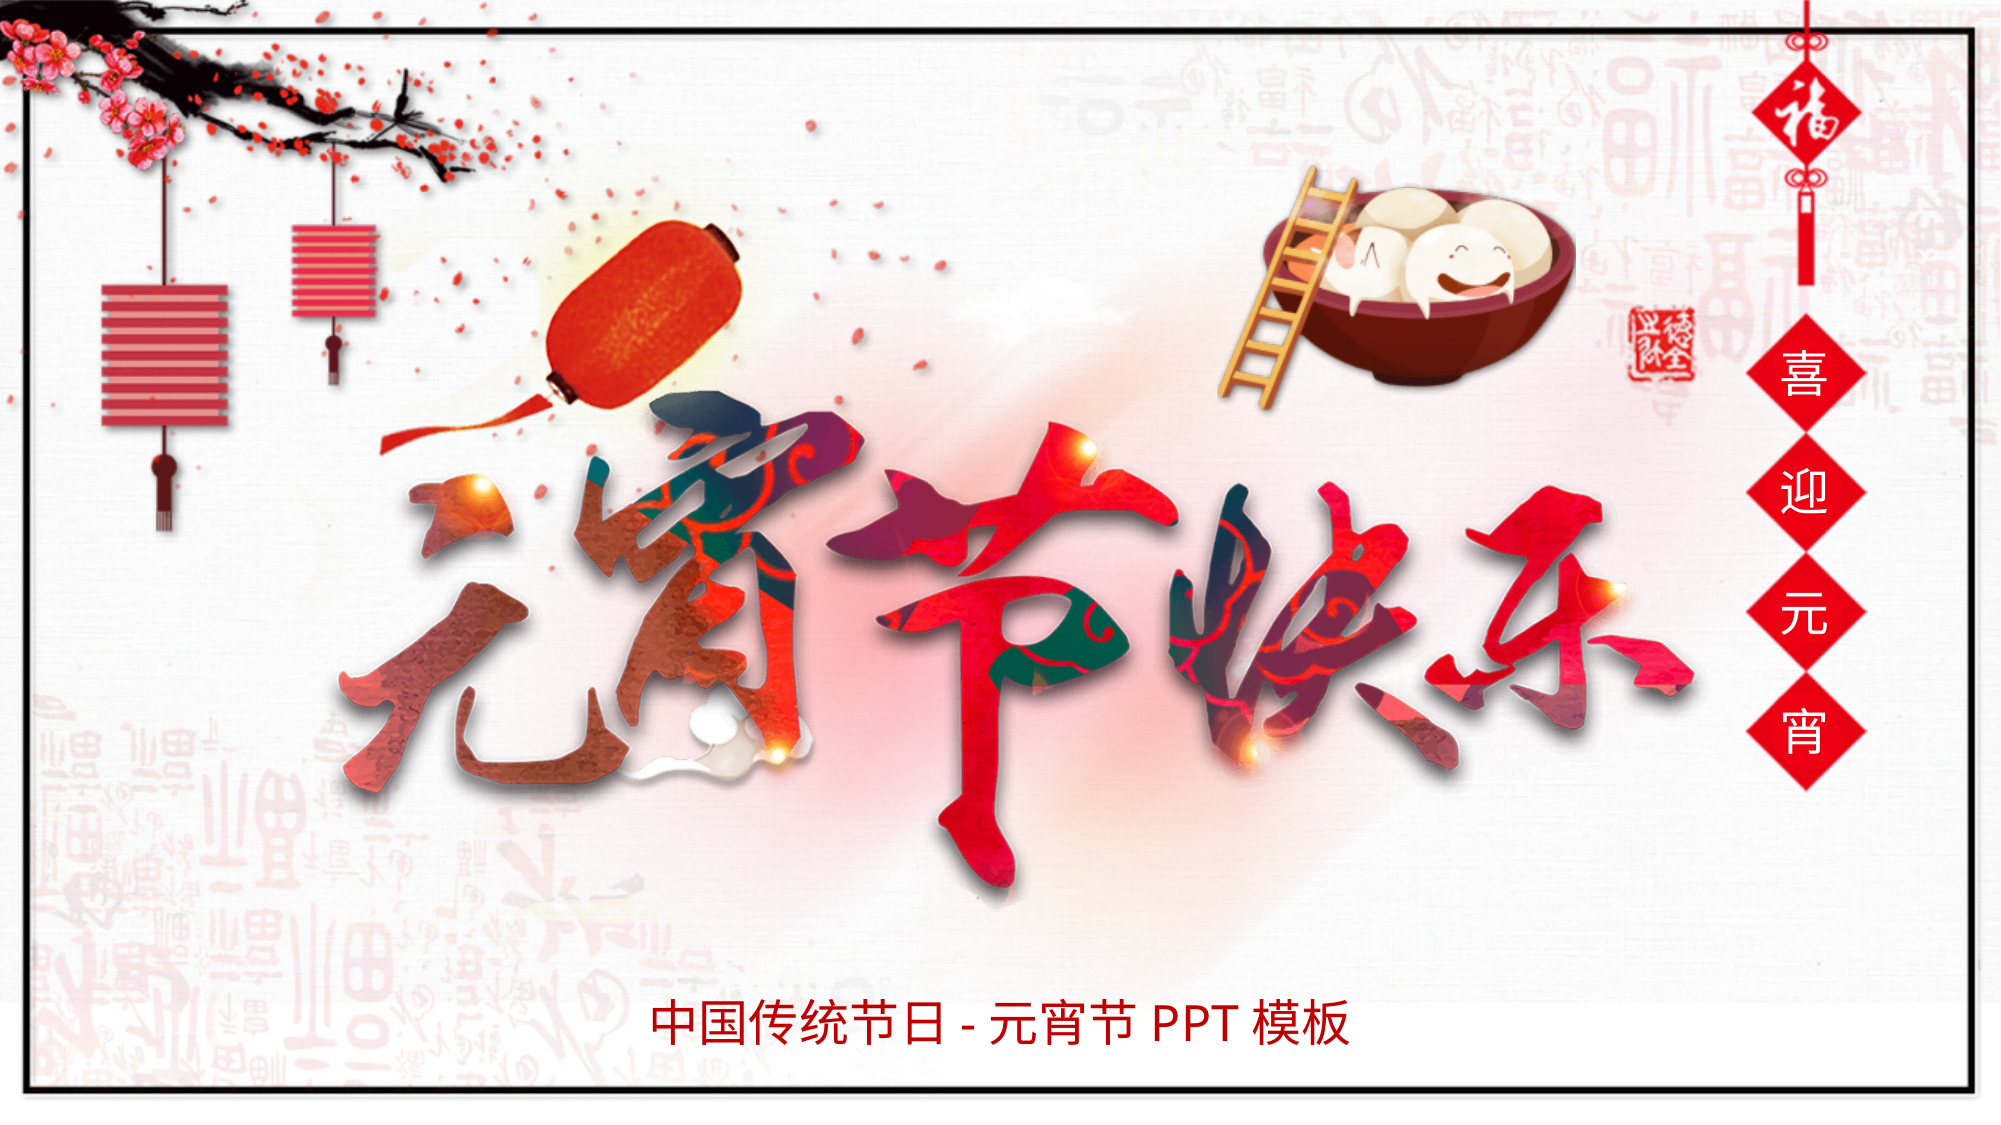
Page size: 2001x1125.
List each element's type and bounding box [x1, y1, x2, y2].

picture [0, 0, 2000, 1125]
text_box [1745, 0, 1868, 793]
